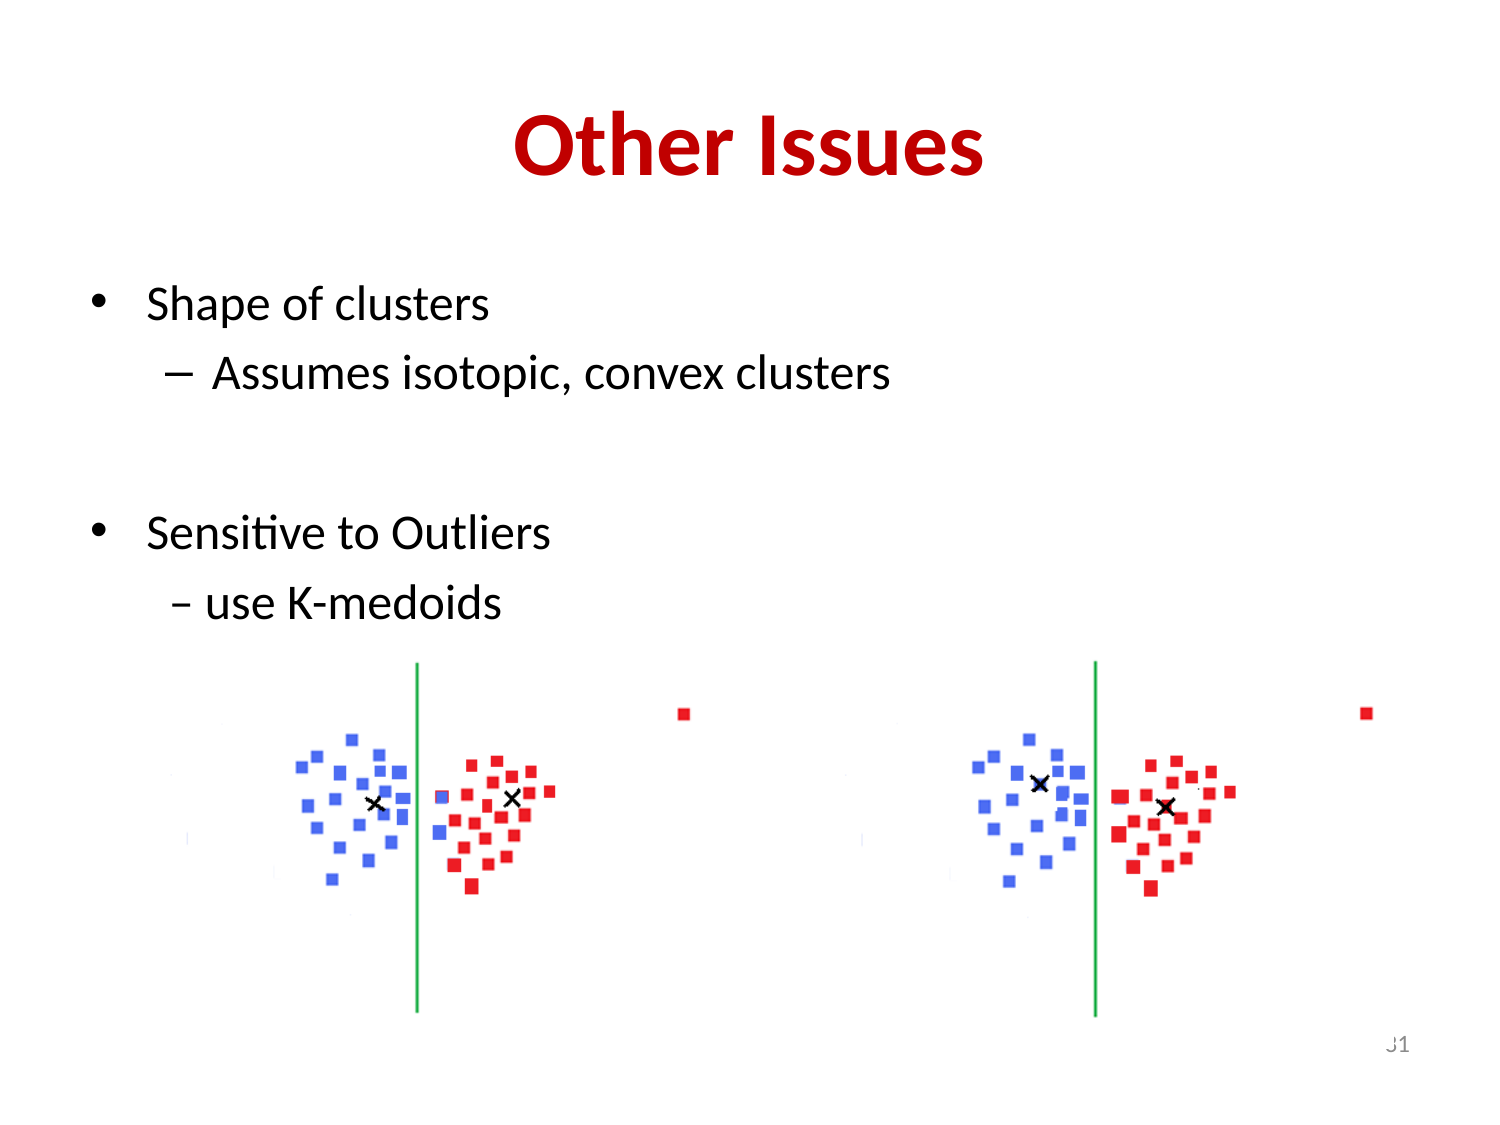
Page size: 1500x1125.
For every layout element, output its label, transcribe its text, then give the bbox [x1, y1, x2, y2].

picture [124, 642, 711, 1044]
title Other Issues [75, 45, 1425, 233]
picture [799, 640, 1394, 1050]
list Shape of clusters Assumes isotopic, convex clusters Sensitive to Outliers – use K-medoids [75, 262, 1425, 1005]
slide_number 31 [1074, 1012, 1425, 1073]
